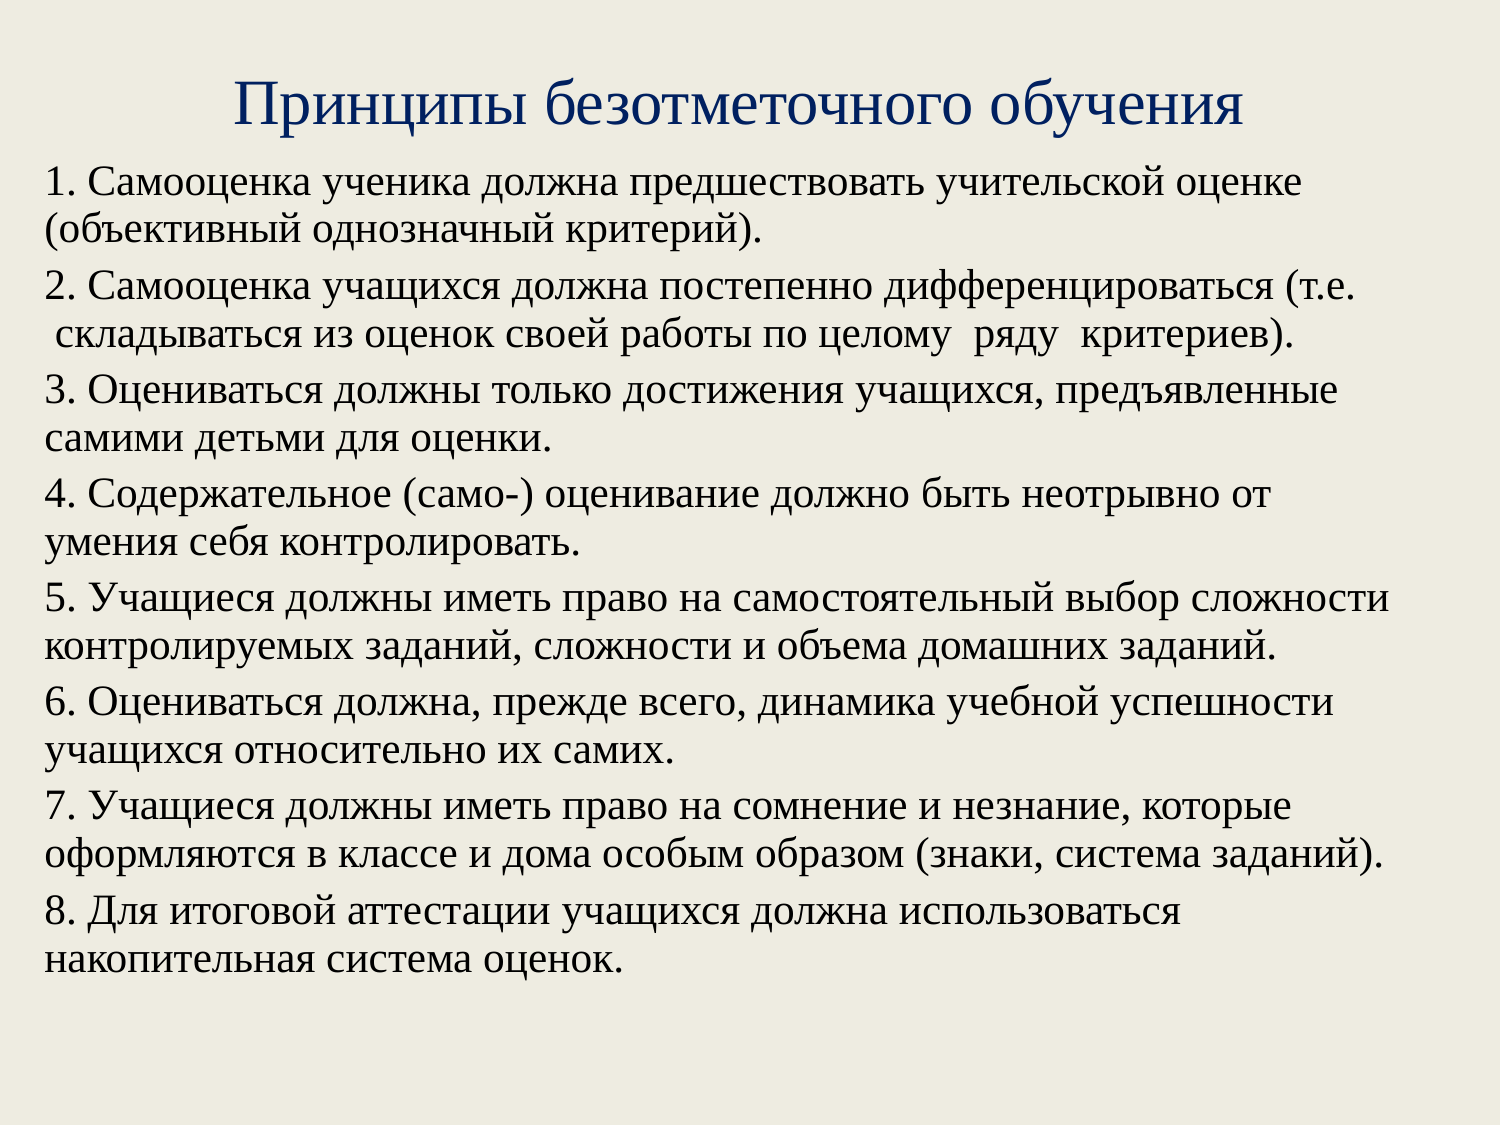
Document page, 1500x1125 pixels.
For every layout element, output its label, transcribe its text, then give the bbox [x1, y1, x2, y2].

list 1. Самооценка ученика должна предшествовать учительской оценке (объективный однозначный критерий). 2. Самооценка учащихся должна постепенно дифференцироваться (т.е. складываться из оценок своей работы по целому ряду критериев). 3. Оцениваться должны только достижения учащихся, предъявленные самими детьми для оценки. 4. Содержательное (само-) оценивание должно быть неотрывно от умения себя контролировать. 5. Учащиеся должны иметь право на самостоятельный выбор сложности контролируемых заданий, сложности и объема домашних заданий. 6. Оцениваться должна, прежде всего, динамика учебной успешности учащихся относительно их самих. 7. Учащиеся должны иметь право на сомнение и незнание, которые оформляются в классе и дома особым образом (знаки, система заданий). 8. Для итоговой аттестации учащихся должна использоваться накопительная система оценок. [29, 149, 1425, 1005]
title Принципы безотметочного обучения [53, 45, 1425, 149]
